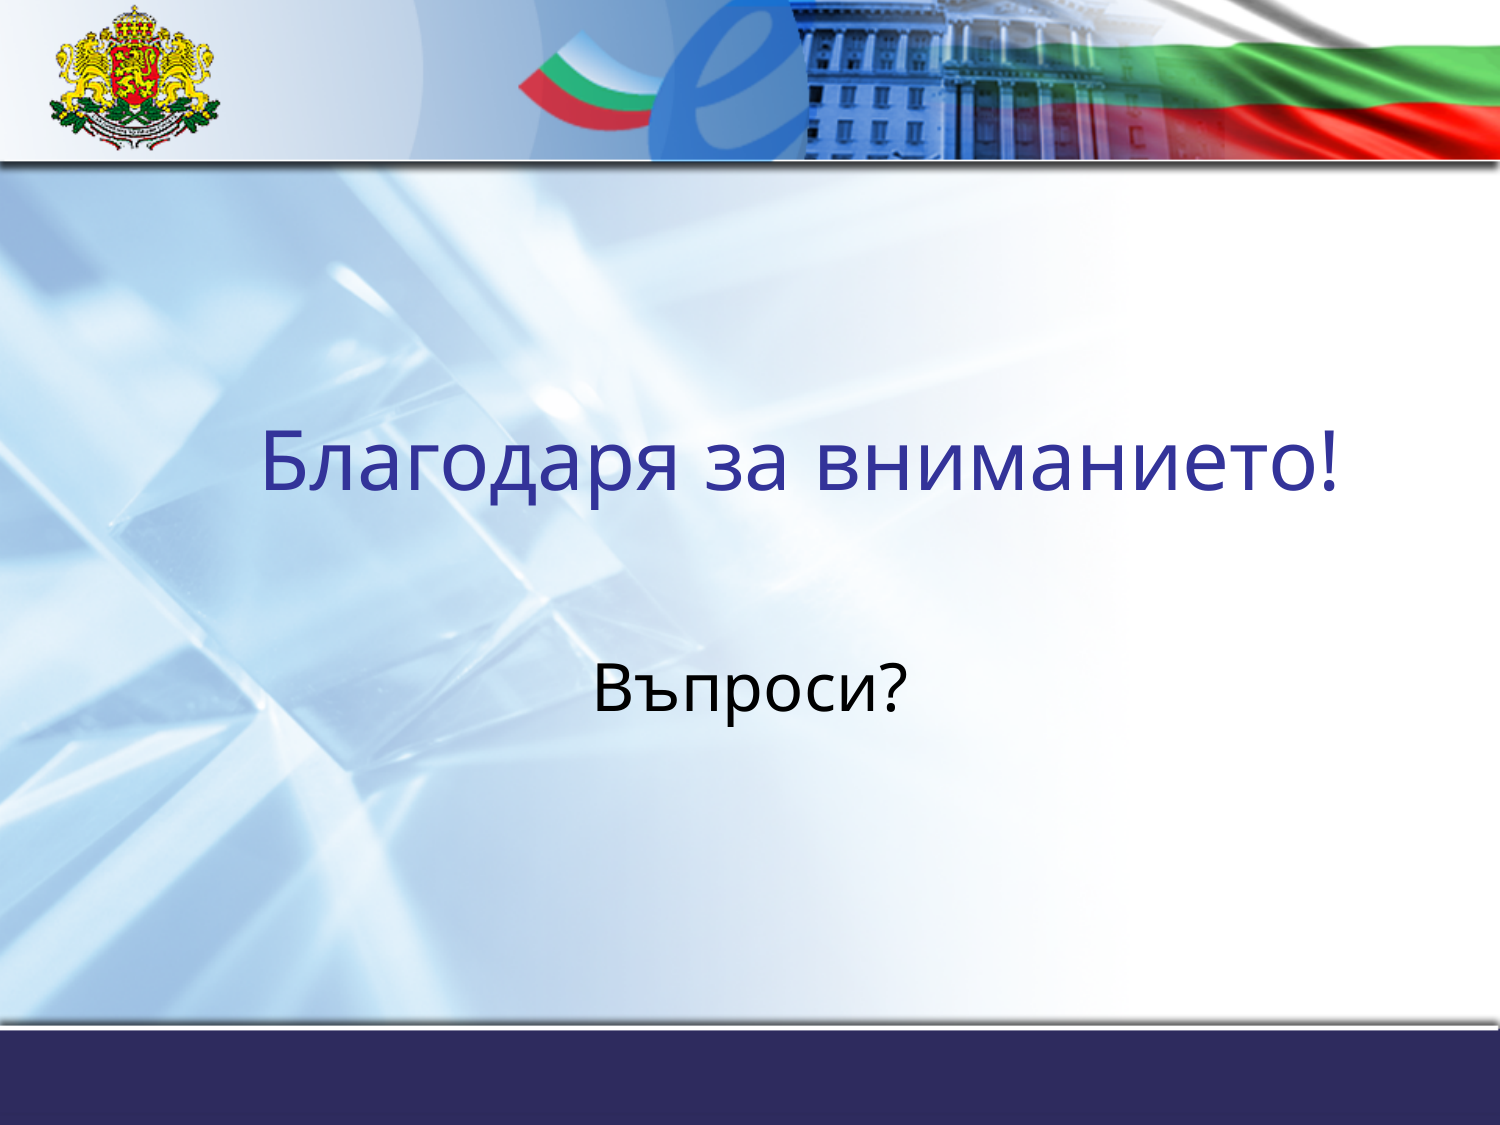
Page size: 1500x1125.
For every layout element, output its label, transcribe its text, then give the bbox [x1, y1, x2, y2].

picture [0, 0, 1500, 1125]
subtitle Въпроси? [225, 637, 1275, 925]
title Благодаря за вниманието! [162, 275, 1438, 515]
